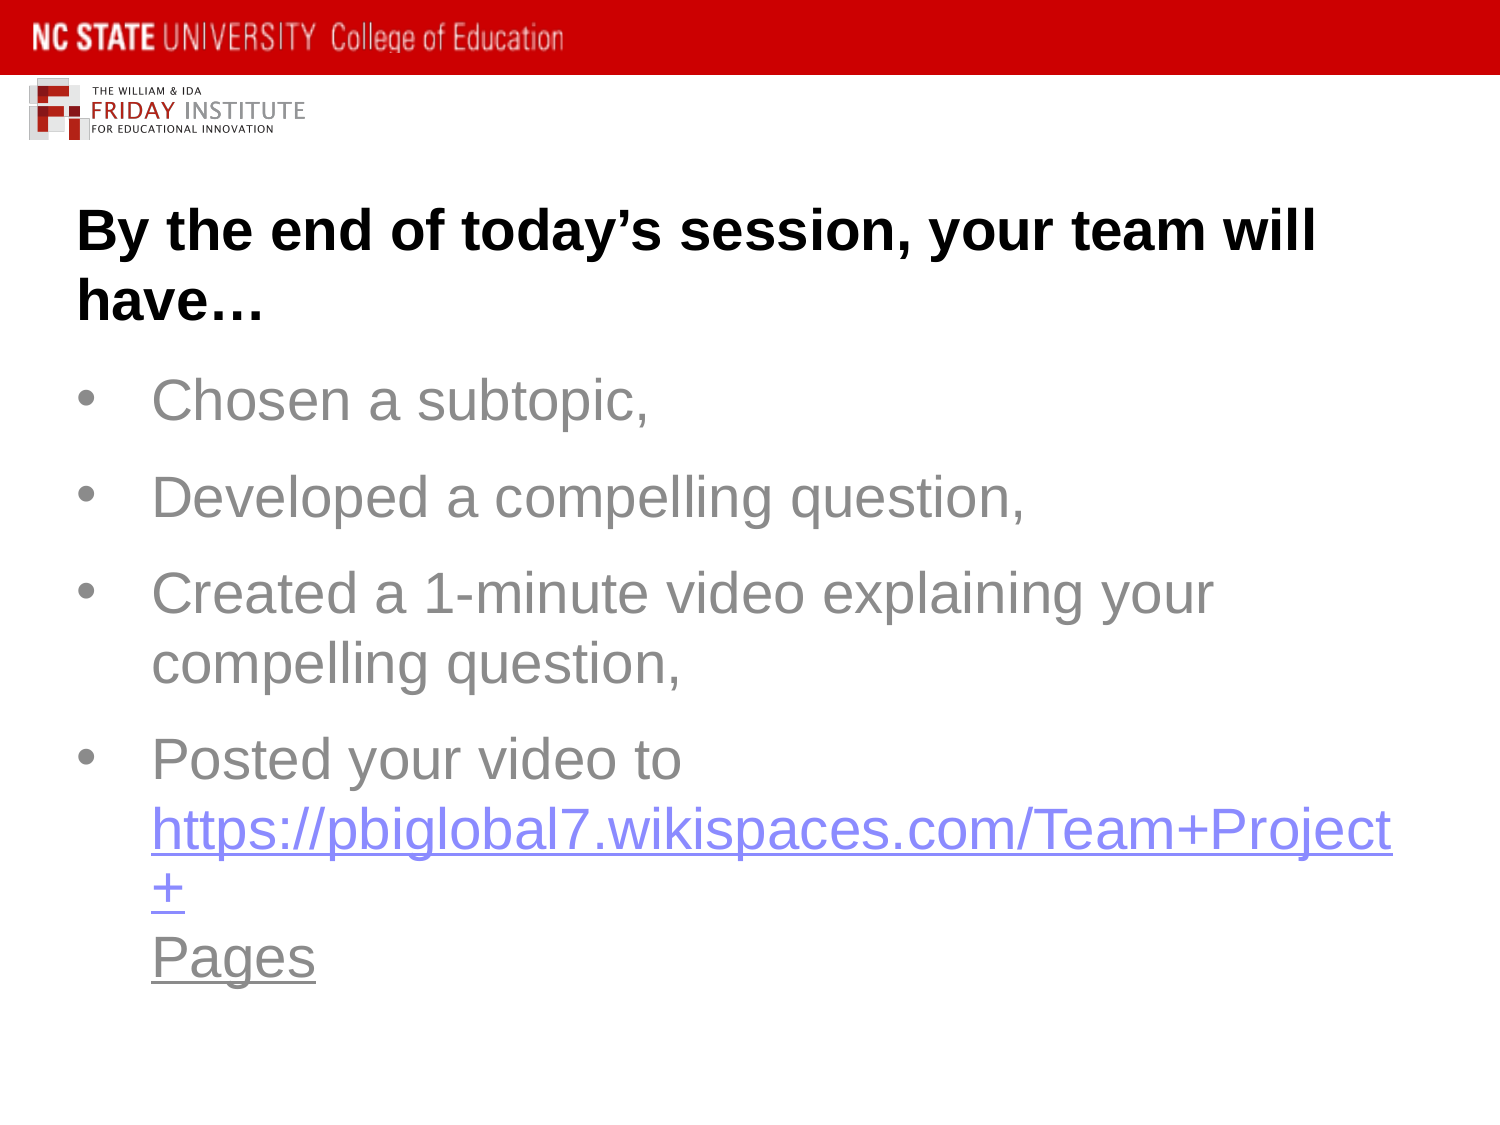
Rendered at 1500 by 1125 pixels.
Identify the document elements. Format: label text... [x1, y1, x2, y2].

title By the end of today’s session, your team will have… [61, 192, 1453, 332]
picture [0, 0, 1500, 145]
subtitle Chosen a subtopic, Developed a compelling question, Created a 1-minute video explaining your compelling question, Posted your video to https://pbiglobal7.wikispaces.com/Team+Project+Pages [61, 354, 1415, 1009]
